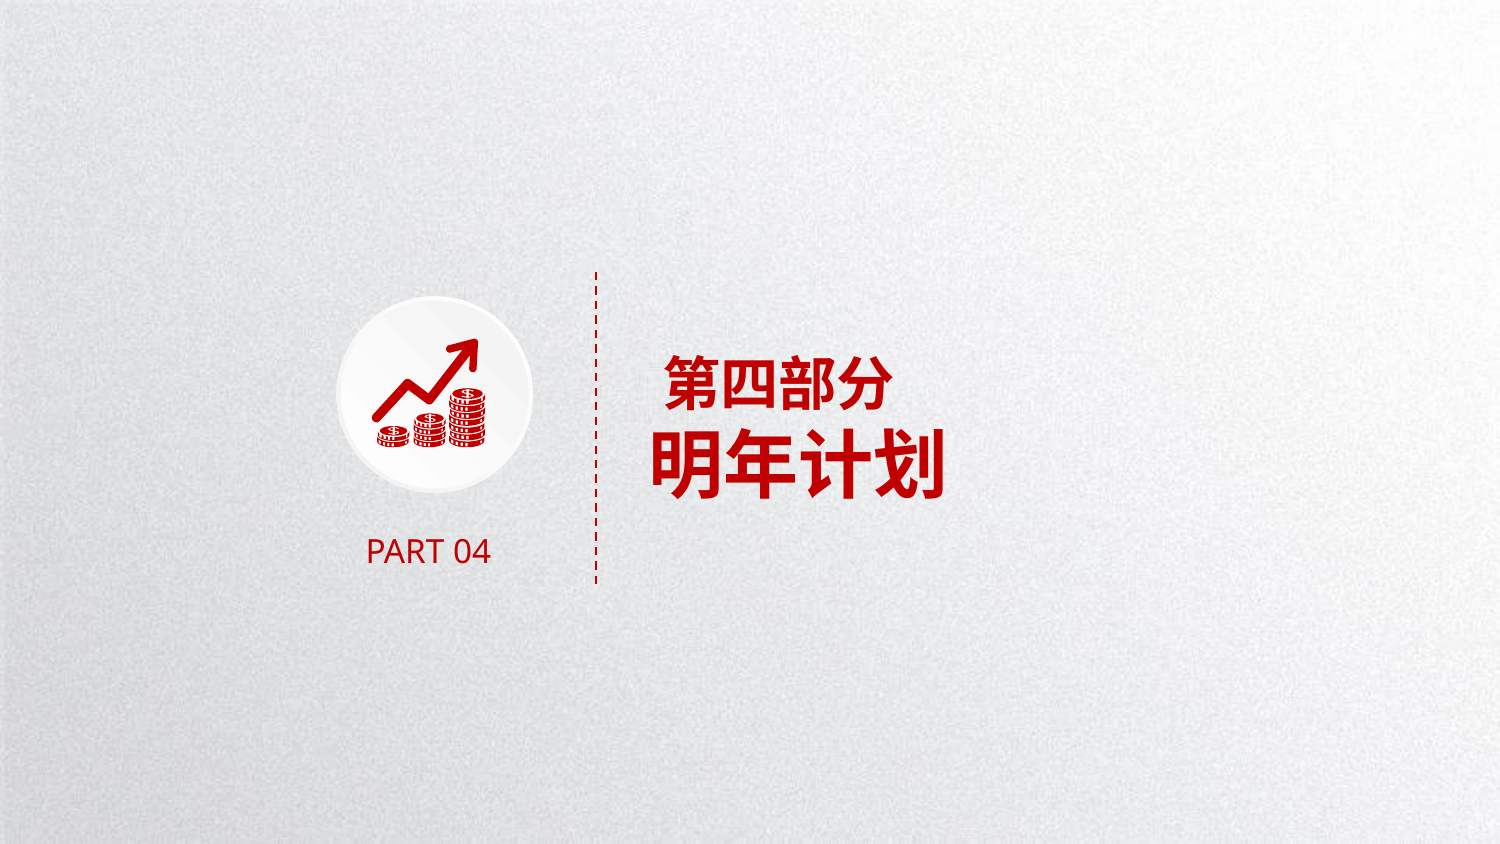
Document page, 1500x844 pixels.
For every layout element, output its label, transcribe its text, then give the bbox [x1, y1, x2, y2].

picture [0, 0, 1500, 844]
text_box 第四部分 明年计划 [633, 339, 964, 515]
text_box PART 04 [365, 529, 514, 570]
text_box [336, 296, 534, 493]
